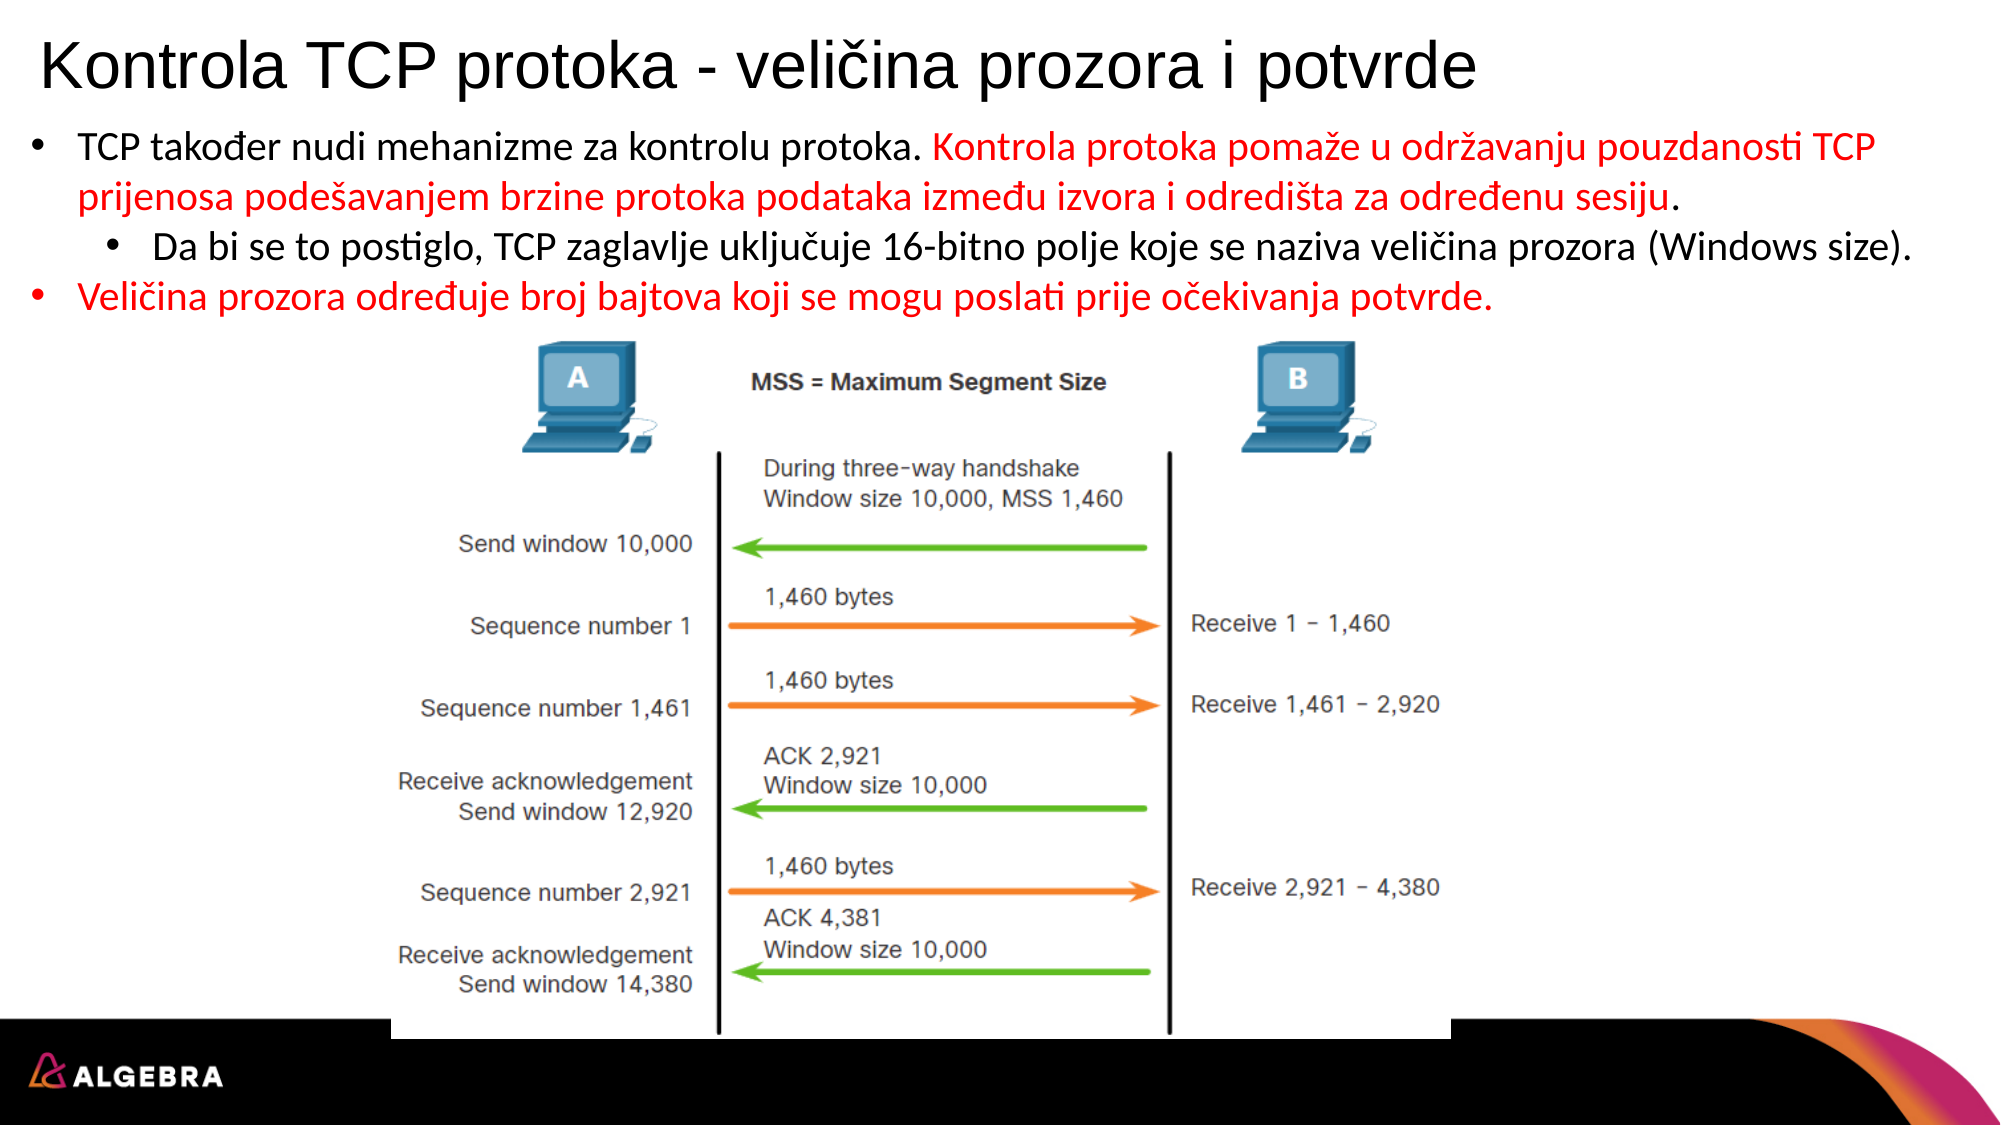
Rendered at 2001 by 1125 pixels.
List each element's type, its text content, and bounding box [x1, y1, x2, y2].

picture [0, 0, 2001, 1125]
text_box TCP također nudi mehanizme za kontrolu protoka. Kontrola protoka pomaže u održavanju pouzdanosti TCP prijenosa podešavanjem brzine protoka podataka između izvora i odredišta za određenu sesiju. Da bi se to postiglo, TCP zaglavlje uključuje 16-bitno polje koje se naziva veličina prozora (Windows size). Veličina prozora određuje broj bajtova koji se mogu poslati prije očekivanja potvrde. [15, 111, 1936, 327]
title Kontrola TCP protoka - veličina prozora i potvrde [39, 23, 1985, 200]
